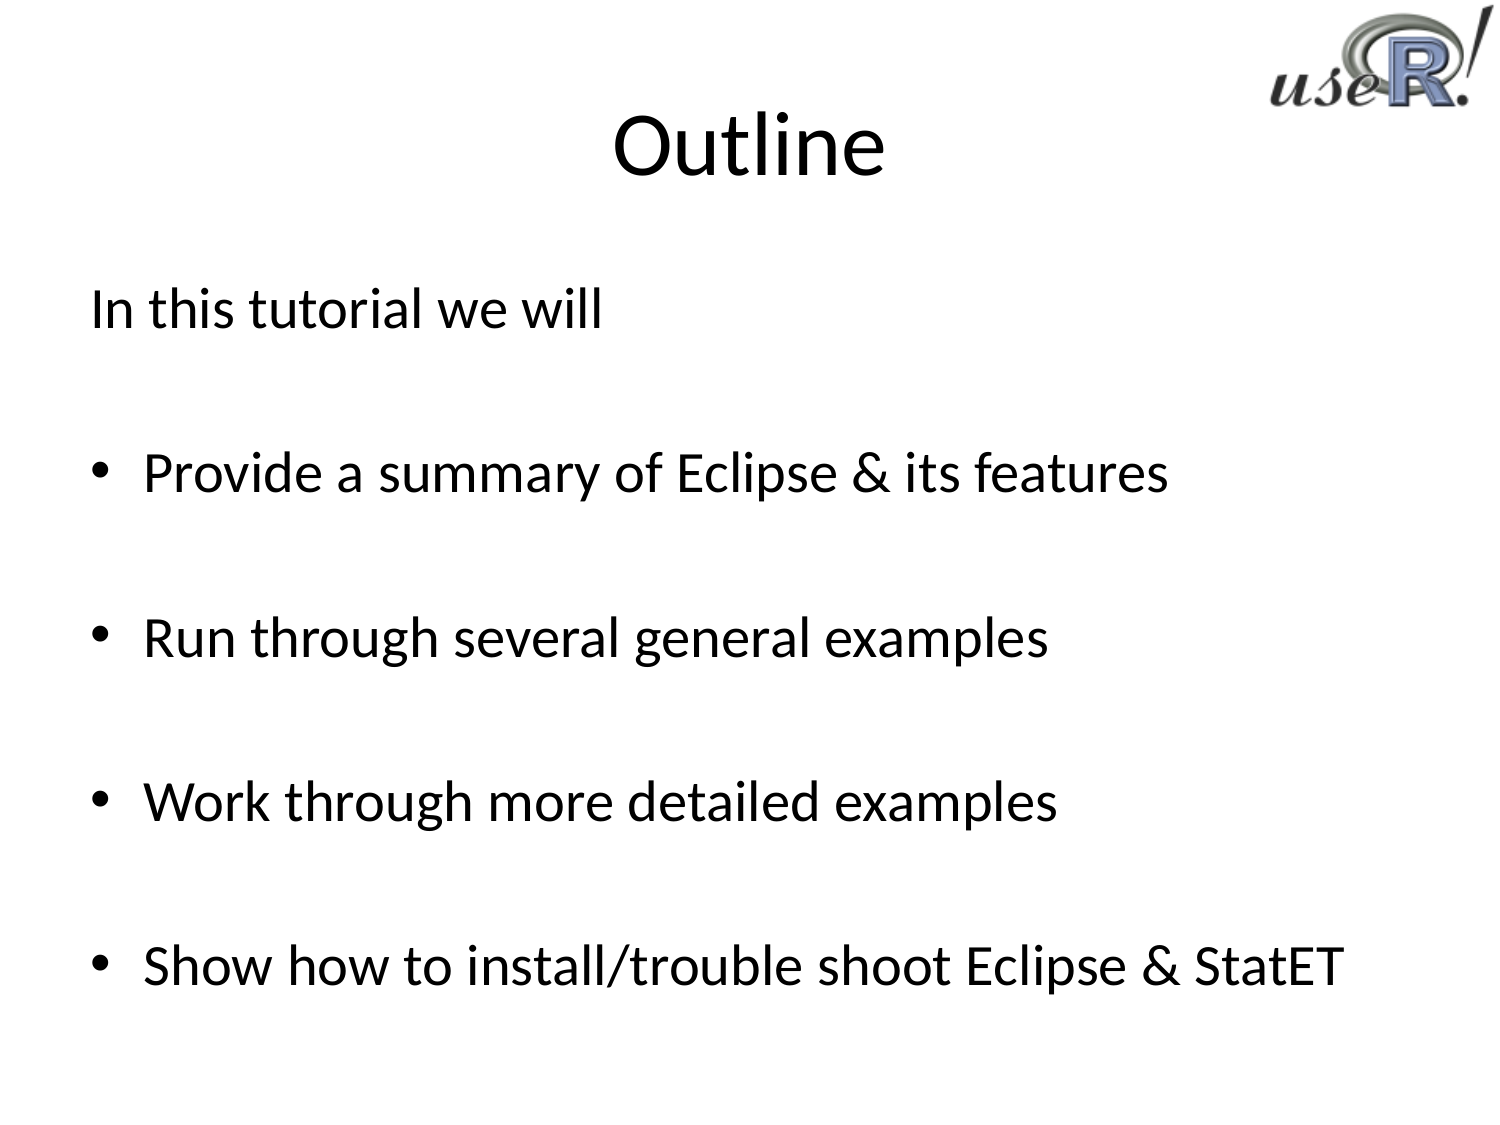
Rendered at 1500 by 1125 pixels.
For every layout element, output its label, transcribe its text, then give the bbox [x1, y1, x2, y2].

title Outline [75, 45, 1425, 233]
picture [1265, 0, 1500, 113]
list In this tutorial we will Provide a summary of Eclipse & its features Run through several general examples Work through more detailed examples Show how to install/trouble shoot Eclipse & StatET [75, 262, 1425, 1005]
